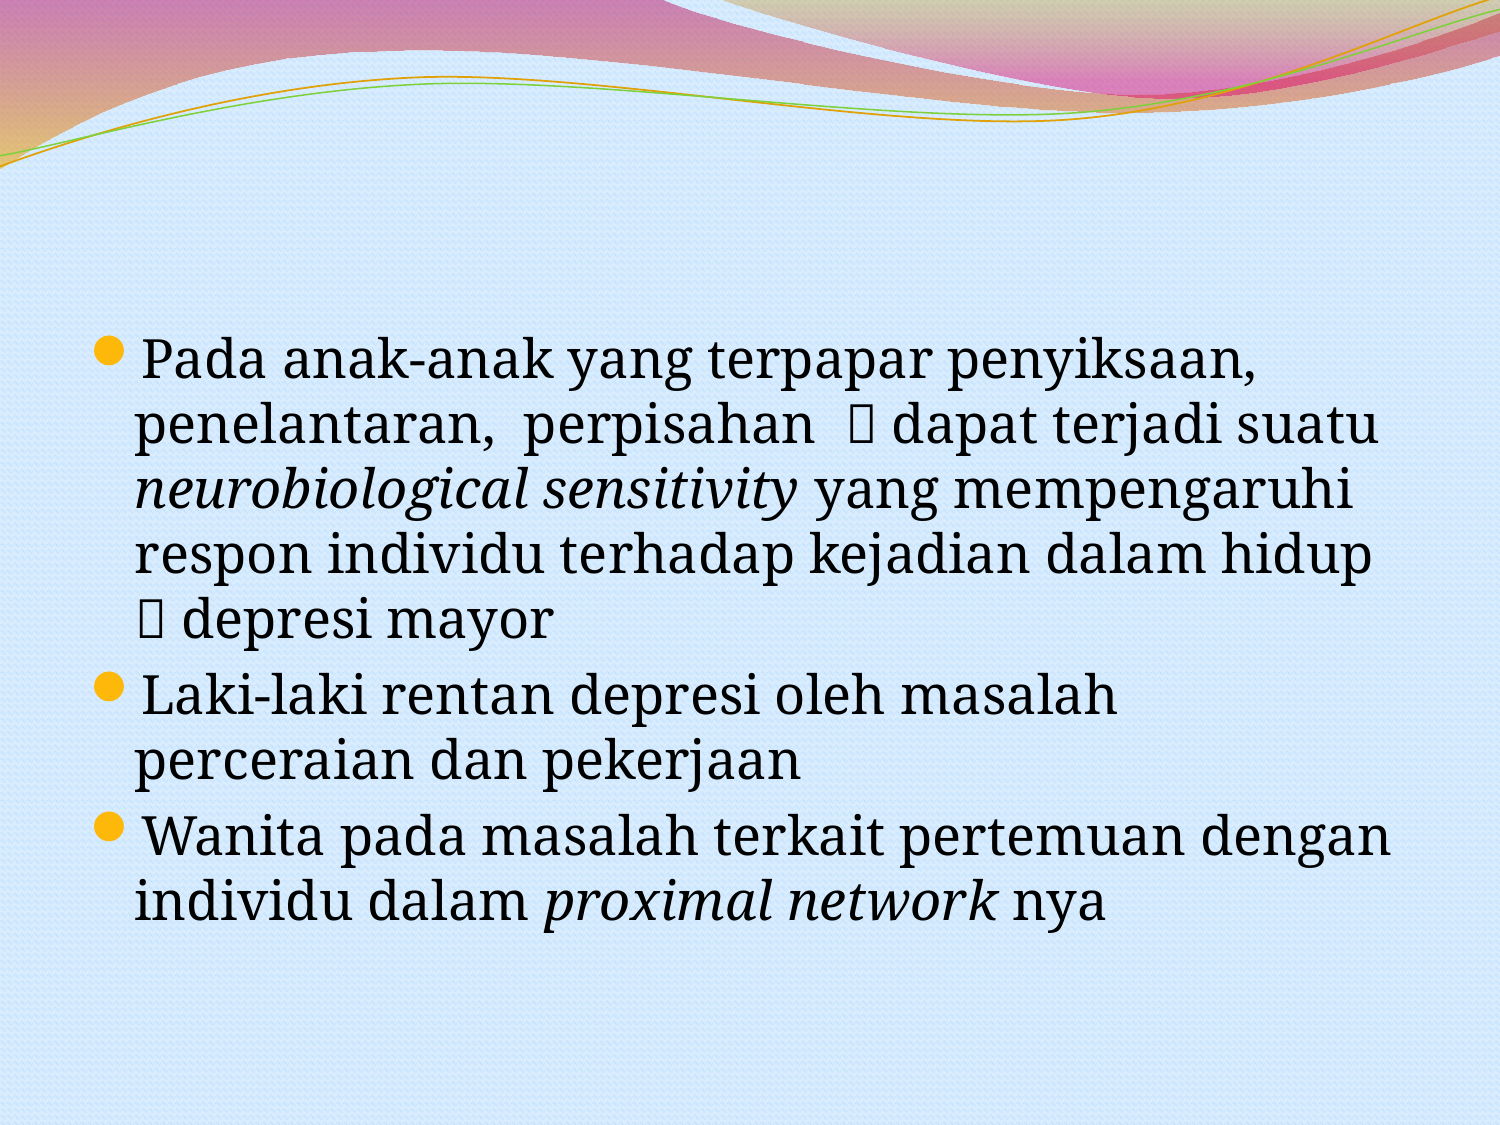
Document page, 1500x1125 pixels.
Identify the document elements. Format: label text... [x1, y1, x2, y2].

list Pada anak-anak yang terpapar penyiksaan, penelantaran, perpisahan  dapat terjadi suatu neurobiological sensitivity yang mempengaruhi respon individu terhadap kejadian dalam hidup  depresi mayor Laki-laki rentan depresi oleh masalah perceraian dan pekerjaan Wanita pada masalah terkait pertemuan dengan individu dalam proximal network nya [75, 317, 1425, 1038]
